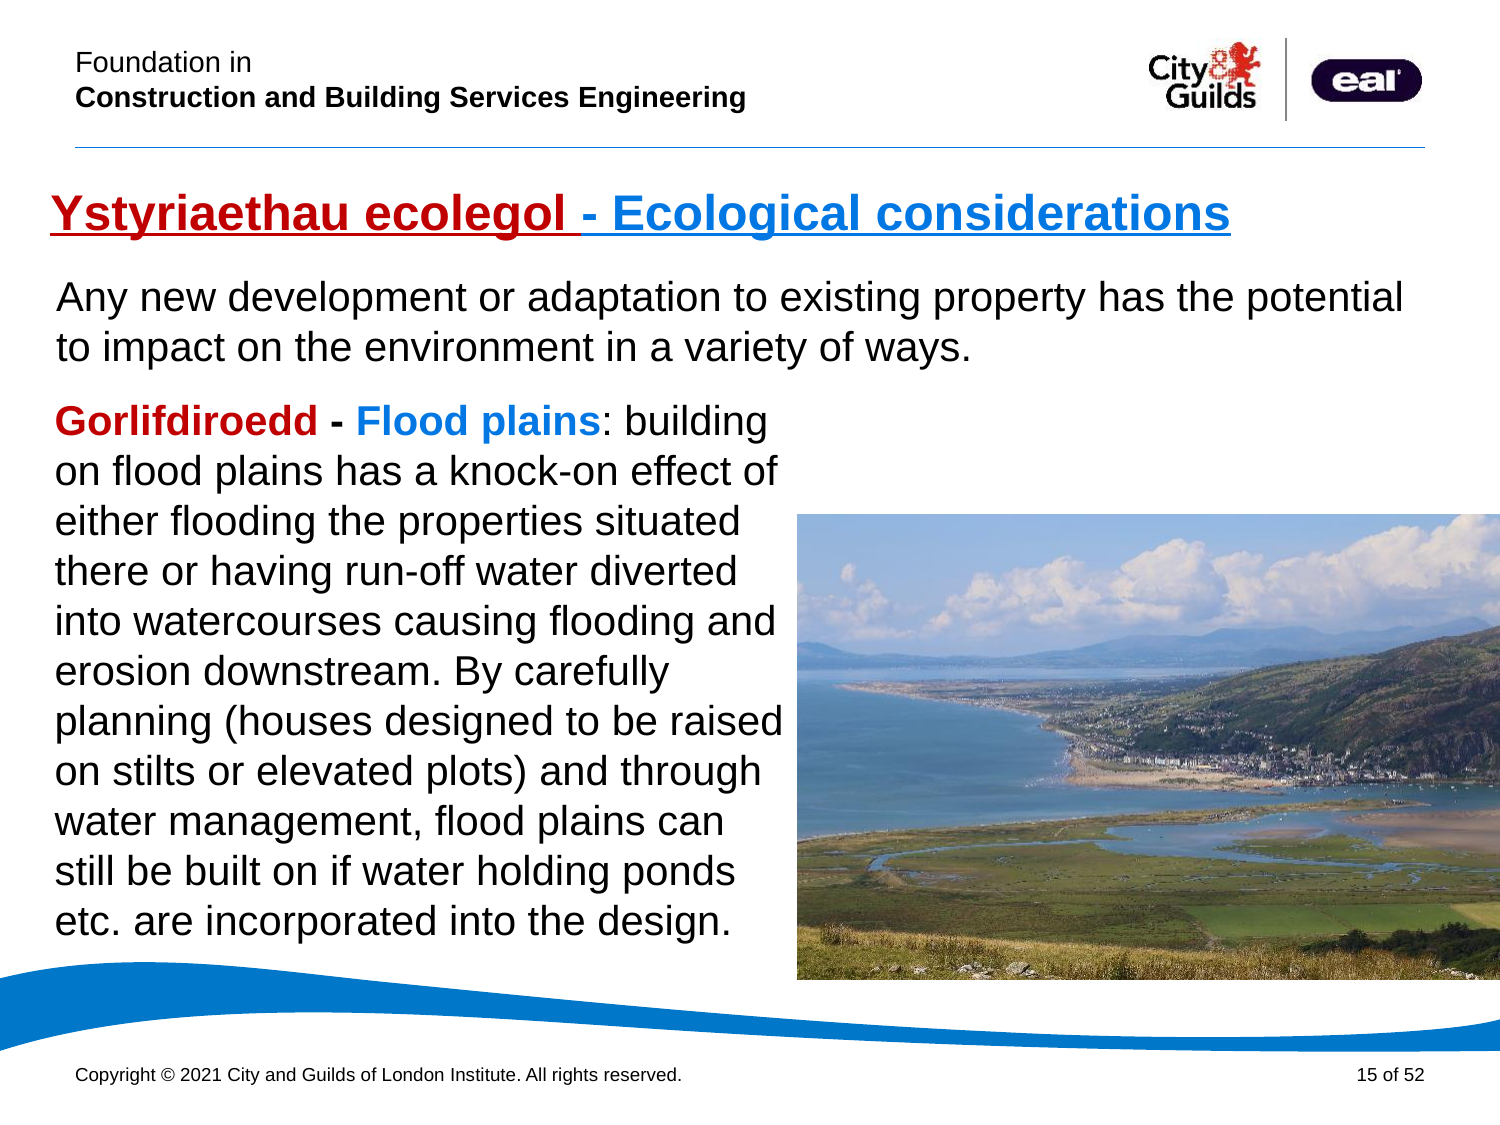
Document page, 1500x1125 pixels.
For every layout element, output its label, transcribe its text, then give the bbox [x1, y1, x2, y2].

title Ystyriaethau ecolegol - Ecological considerations [50, 179, 1401, 244]
text_box Any new development or adaptation to existing property has the potential to impact on the environment in a variety of ways. [41, 261, 1447, 377]
picture [1149, 38, 1422, 121]
picture [796, 514, 1500, 980]
list Gorlifdiroedd - Flood plains: building on flood plains has a knock-on effect of either flooding the properties situated there or having run-off water diverted into watercourses causing flooding and erosion downstream. By carefully planning (houses designed to be raised on stilts or elevated plots) and through water management, flood plains can still be built on if water holding ponds etc. are incorporated into the design. [54, 393, 786, 946]
